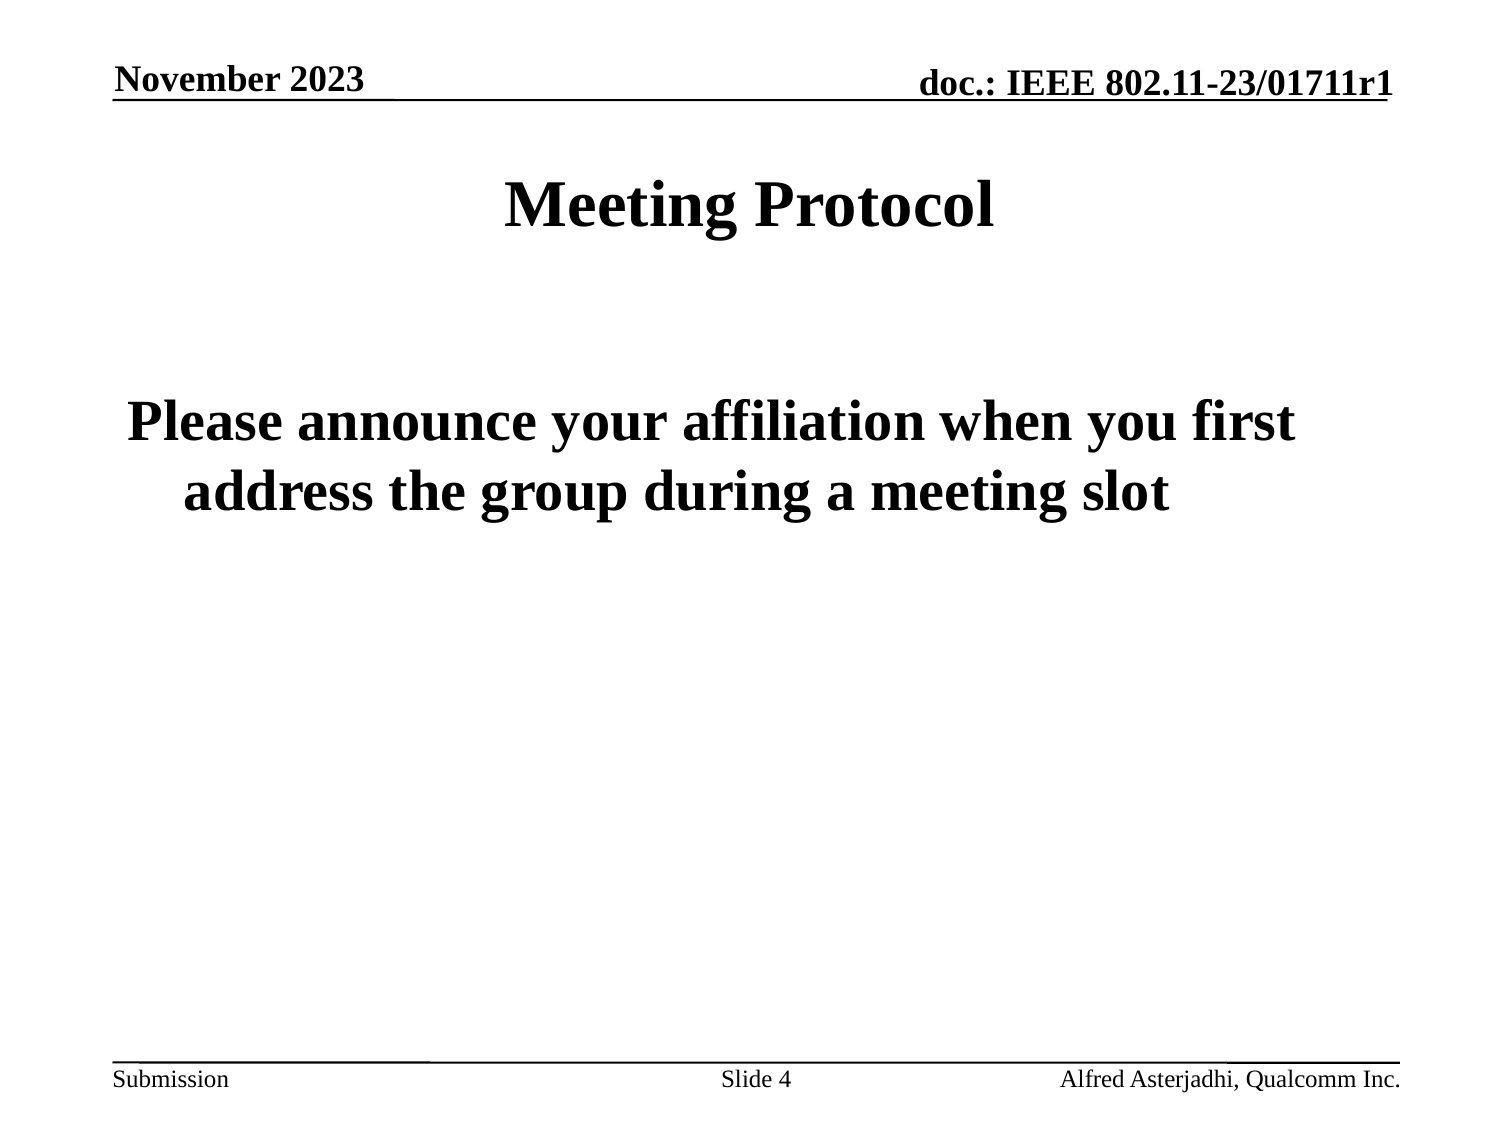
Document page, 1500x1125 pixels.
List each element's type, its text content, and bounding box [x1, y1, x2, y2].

title Meeting Protocol [112, 112, 1388, 288]
list Please announce your affiliation when you first address the group during a meeting slot [112, 374, 1388, 513]
slide_number Slide 4 [712, 1061, 800, 1123]
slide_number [114, 54, 493, 100]
footer Alfred Asterjadhi, Qualcomm Inc. [878, 1061, 1402, 1093]
